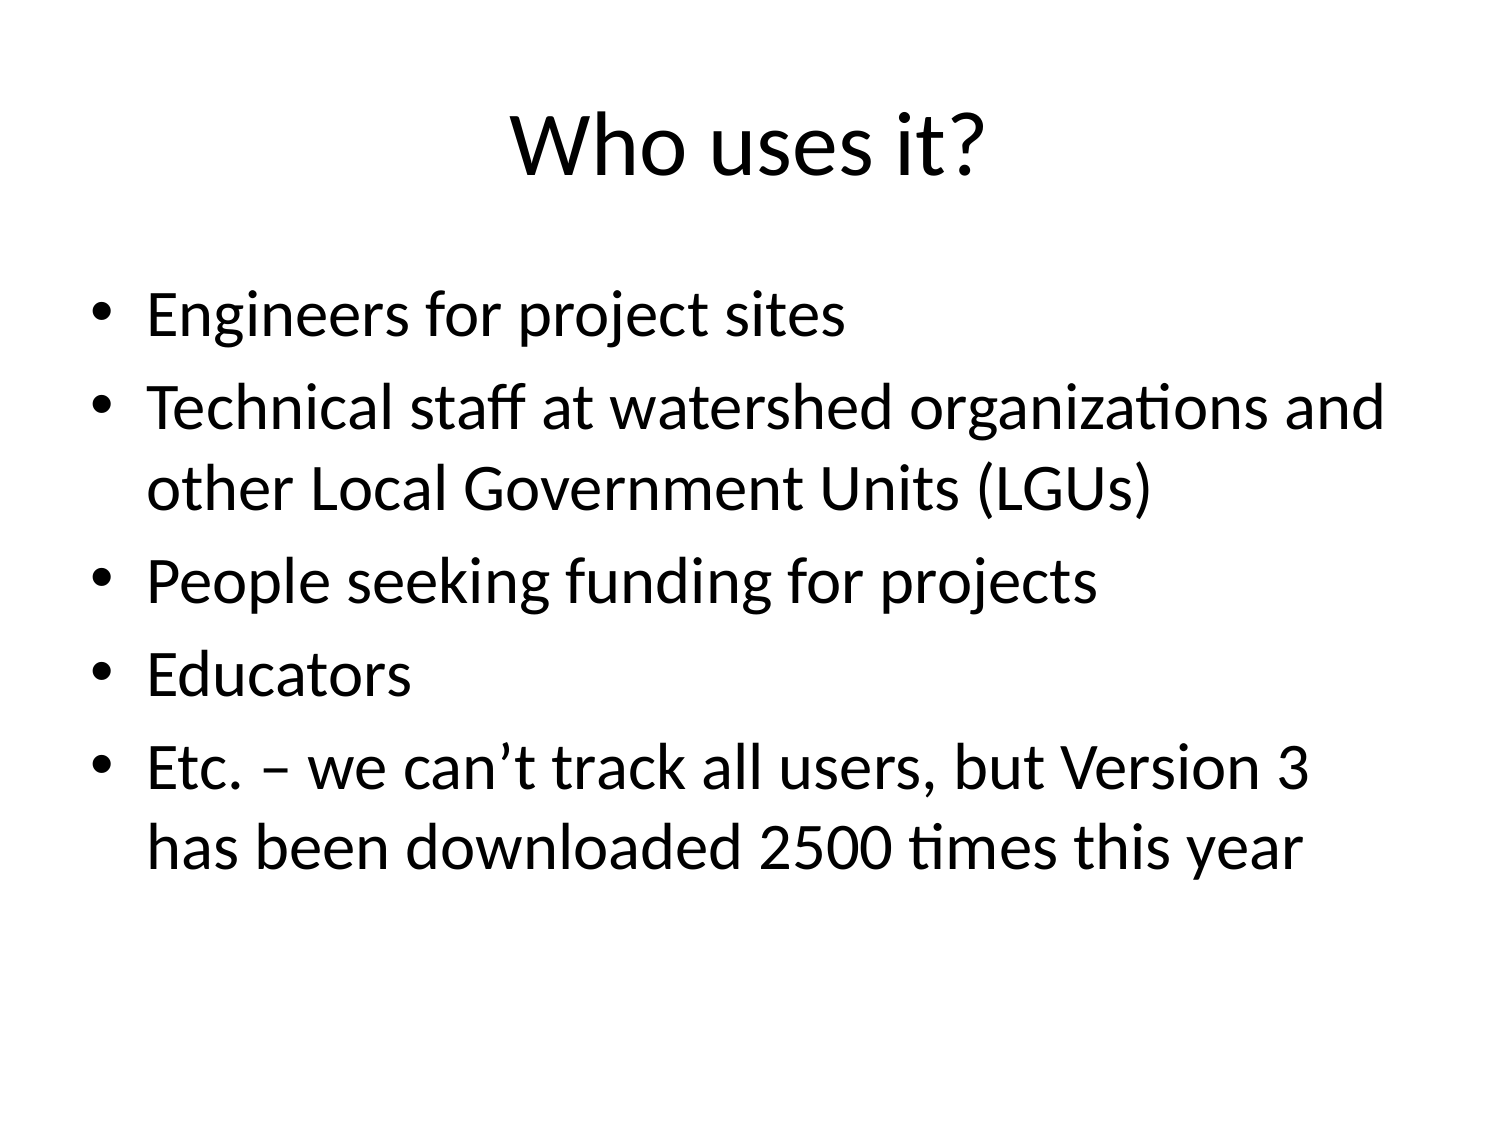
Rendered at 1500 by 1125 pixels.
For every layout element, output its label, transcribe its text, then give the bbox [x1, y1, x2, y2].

list Engineers for project sites Technical staff at watershed organizations and other Local Government Units (LGUs) People seeking funding for projects Educators Etc. – we can’t track all users, but Version 3 has been downloaded 2500 times this year [75, 262, 1425, 1005]
title Who uses it? [75, 45, 1425, 233]
